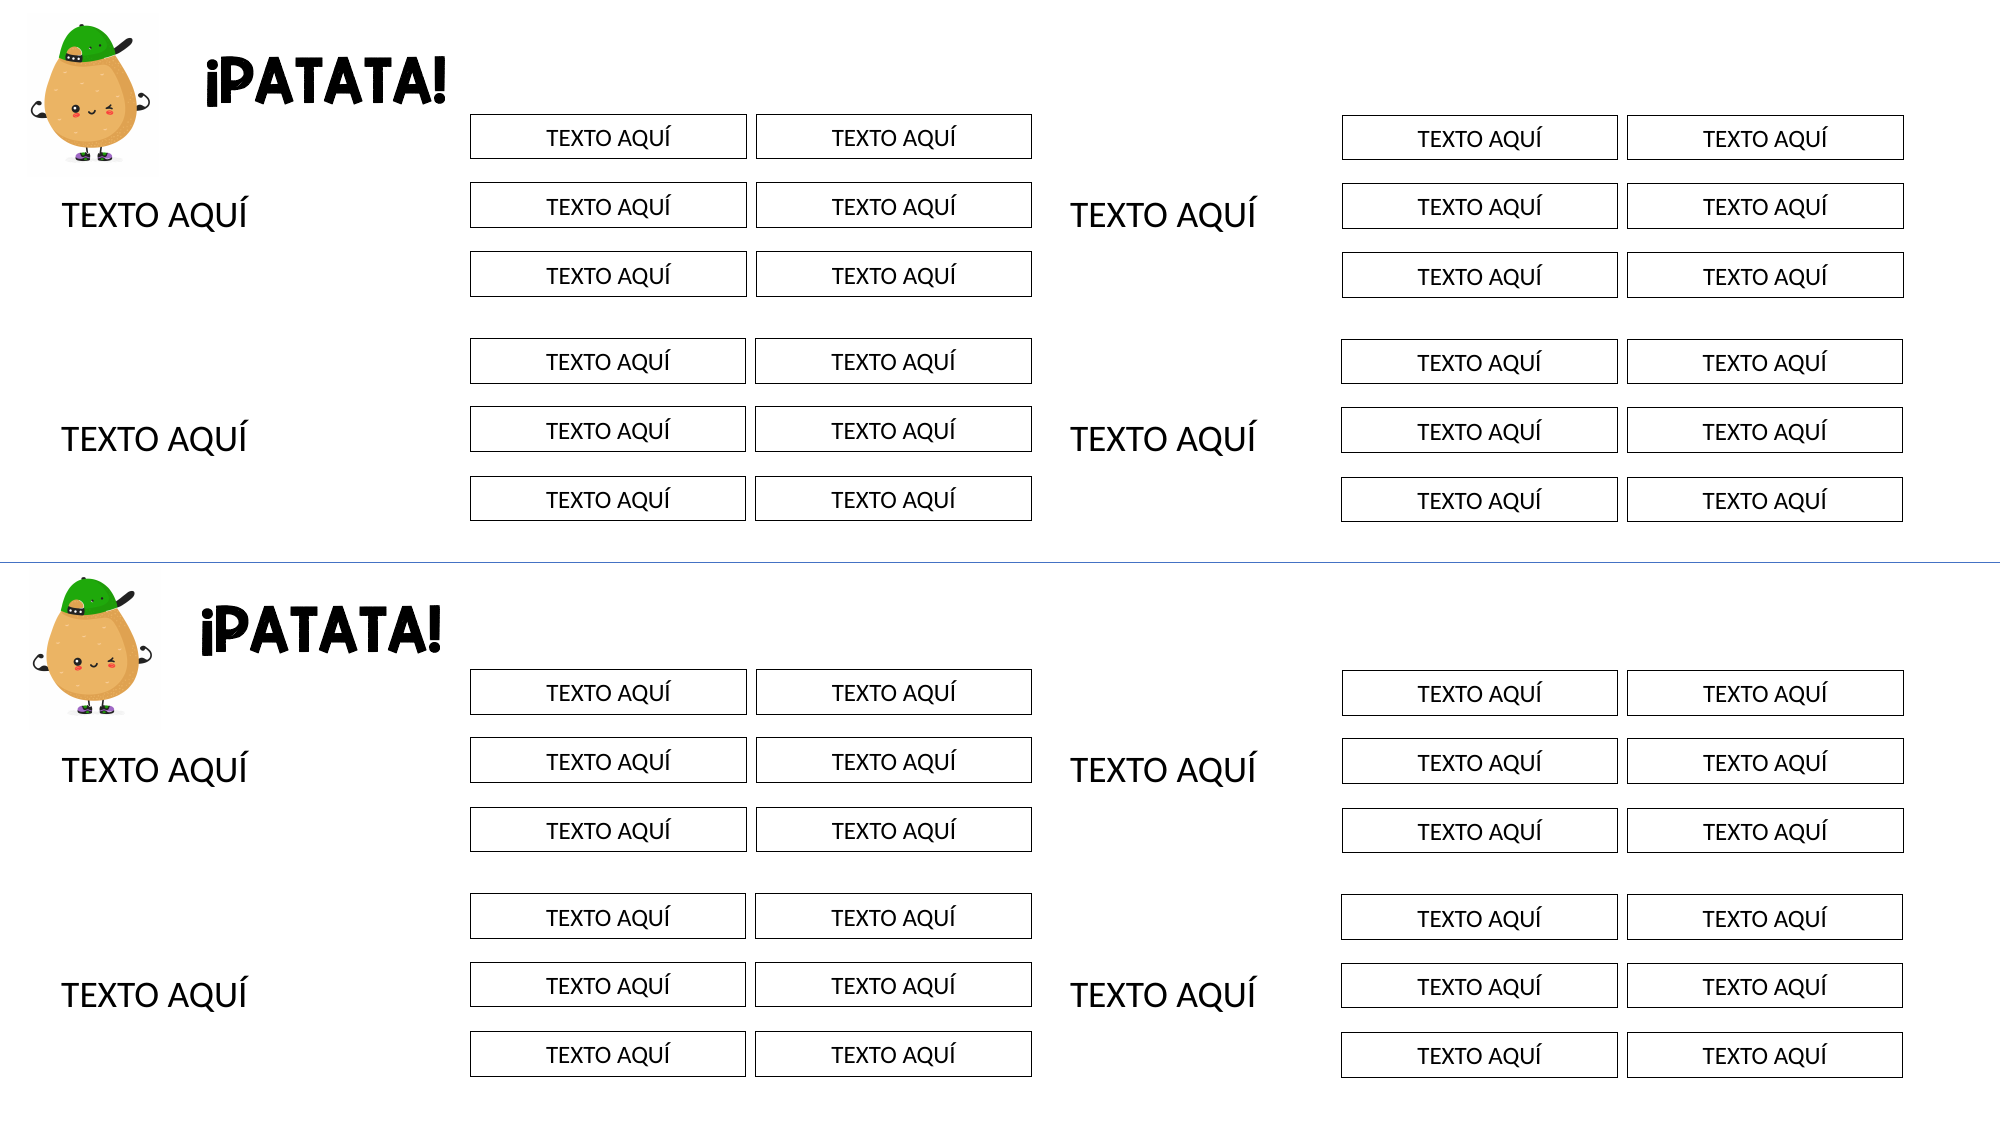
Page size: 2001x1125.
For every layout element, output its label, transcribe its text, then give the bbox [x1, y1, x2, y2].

text_box TEXTO AQUÍ [1342, 670, 1618, 716]
text_box TEXTO AQUÍ [1342, 183, 1618, 229]
text_box TEXTO AQUÍ [470, 669, 747, 715]
text_box TEXTO AQUÍ [470, 406, 746, 452]
text_box TEXTO AQUÍ [1627, 407, 1903, 453]
text_box TEXTO AQUÍ [755, 338, 1032, 384]
text_box TEXTO AQUÍ [755, 893, 1032, 939]
text_box TEXTO AQUÍ [1341, 1032, 1618, 1078]
text_box TEXTO AQUÍ [755, 962, 1032, 1007]
text_box TEXTO AQUÍ [756, 182, 1032, 228]
text_box TEXTO AQUÍ [756, 251, 1032, 297]
text_box TEXTO AQUÍ [1627, 1032, 1903, 1078]
text_box TEXTO AQUÍ [46, 962, 516, 1023]
text_box TEXTO AQUÍ [470, 962, 746, 1007]
text_box TEXTO AQUÍ [1342, 808, 1618, 853]
text_box TEXTO AQUÍ [46, 407, 516, 467]
text_box TEXTO AQUÍ [470, 251, 747, 297]
text_box TEXTO AQUÍ [756, 737, 1032, 783]
text_box TEXTO AQUÍ [1627, 183, 1904, 229]
text_box TEXTO AQUÍ [470, 893, 746, 939]
text_box TEXTO AQUÍ [1341, 339, 1618, 384]
text_box TEXTO AQUÍ [1341, 894, 1618, 940]
text_box TEXTO AQUÍ [470, 182, 747, 228]
picture [29, 566, 161, 730]
picture [171, 585, 593, 690]
text_box TEXTO AQUÍ [46, 182, 516, 243]
text_box TEXTO AQUÍ [470, 476, 746, 521]
text_box TEXTO AQUÍ [470, 807, 747, 852]
text_box TEXTO AQUÍ [1342, 115, 1618, 160]
text_box TEXTO AQUÍ [1342, 738, 1618, 784]
text_box TEXTO AQUÍ [1627, 963, 1903, 1008]
text_box TEXTO AQUÍ [1627, 339, 1903, 384]
text_box TEXTO AQUÍ [1341, 477, 1618, 522]
text_box TEXTO AQUÍ [756, 669, 1032, 715]
text_box TEXTO AQUÍ [470, 737, 747, 783]
text_box TEXTO AQUÍ [756, 114, 1032, 159]
text_box TEXTO AQUÍ [1627, 808, 1904, 853]
text_box TEXTO AQUÍ [1055, 962, 1297, 1023]
text_box TEXTO AQUÍ [1627, 894, 1903, 940]
text_box TEXTO AQUÍ [1055, 738, 1297, 798]
text_box TEXTO AQUÍ [755, 406, 1032, 452]
text_box TEXTO AQUÍ [1627, 115, 1904, 160]
text_box TEXTO AQUÍ [1341, 963, 1618, 1008]
text_box TEXTO AQUÍ [1342, 252, 1618, 298]
text_box TEXTO AQUÍ [1055, 182, 1297, 243]
text_box TEXTO AQUÍ [1627, 738, 1904, 784]
text_box TEXTO AQUÍ [46, 738, 516, 798]
text_box TEXTO AQUÍ [1341, 407, 1618, 453]
text_box TEXTO AQUÍ [470, 338, 746, 384]
picture [27, 13, 159, 177]
picture [176, 36, 598, 141]
text_box TEXTO AQUÍ [1627, 477, 1903, 522]
text_box TEXTO AQUÍ [755, 1031, 1032, 1077]
text_box TEXTO AQUÍ [470, 114, 747, 159]
text_box TEXTO AQUÍ [470, 1031, 746, 1077]
text_box TEXTO AQUÍ [1627, 252, 1904, 298]
text_box TEXTO AQUÍ [1055, 407, 1297, 467]
text_box TEXTO AQUÍ [756, 807, 1032, 852]
text_box TEXTO AQUÍ [755, 476, 1032, 521]
text_box TEXTO AQUÍ [1627, 670, 1904, 716]
